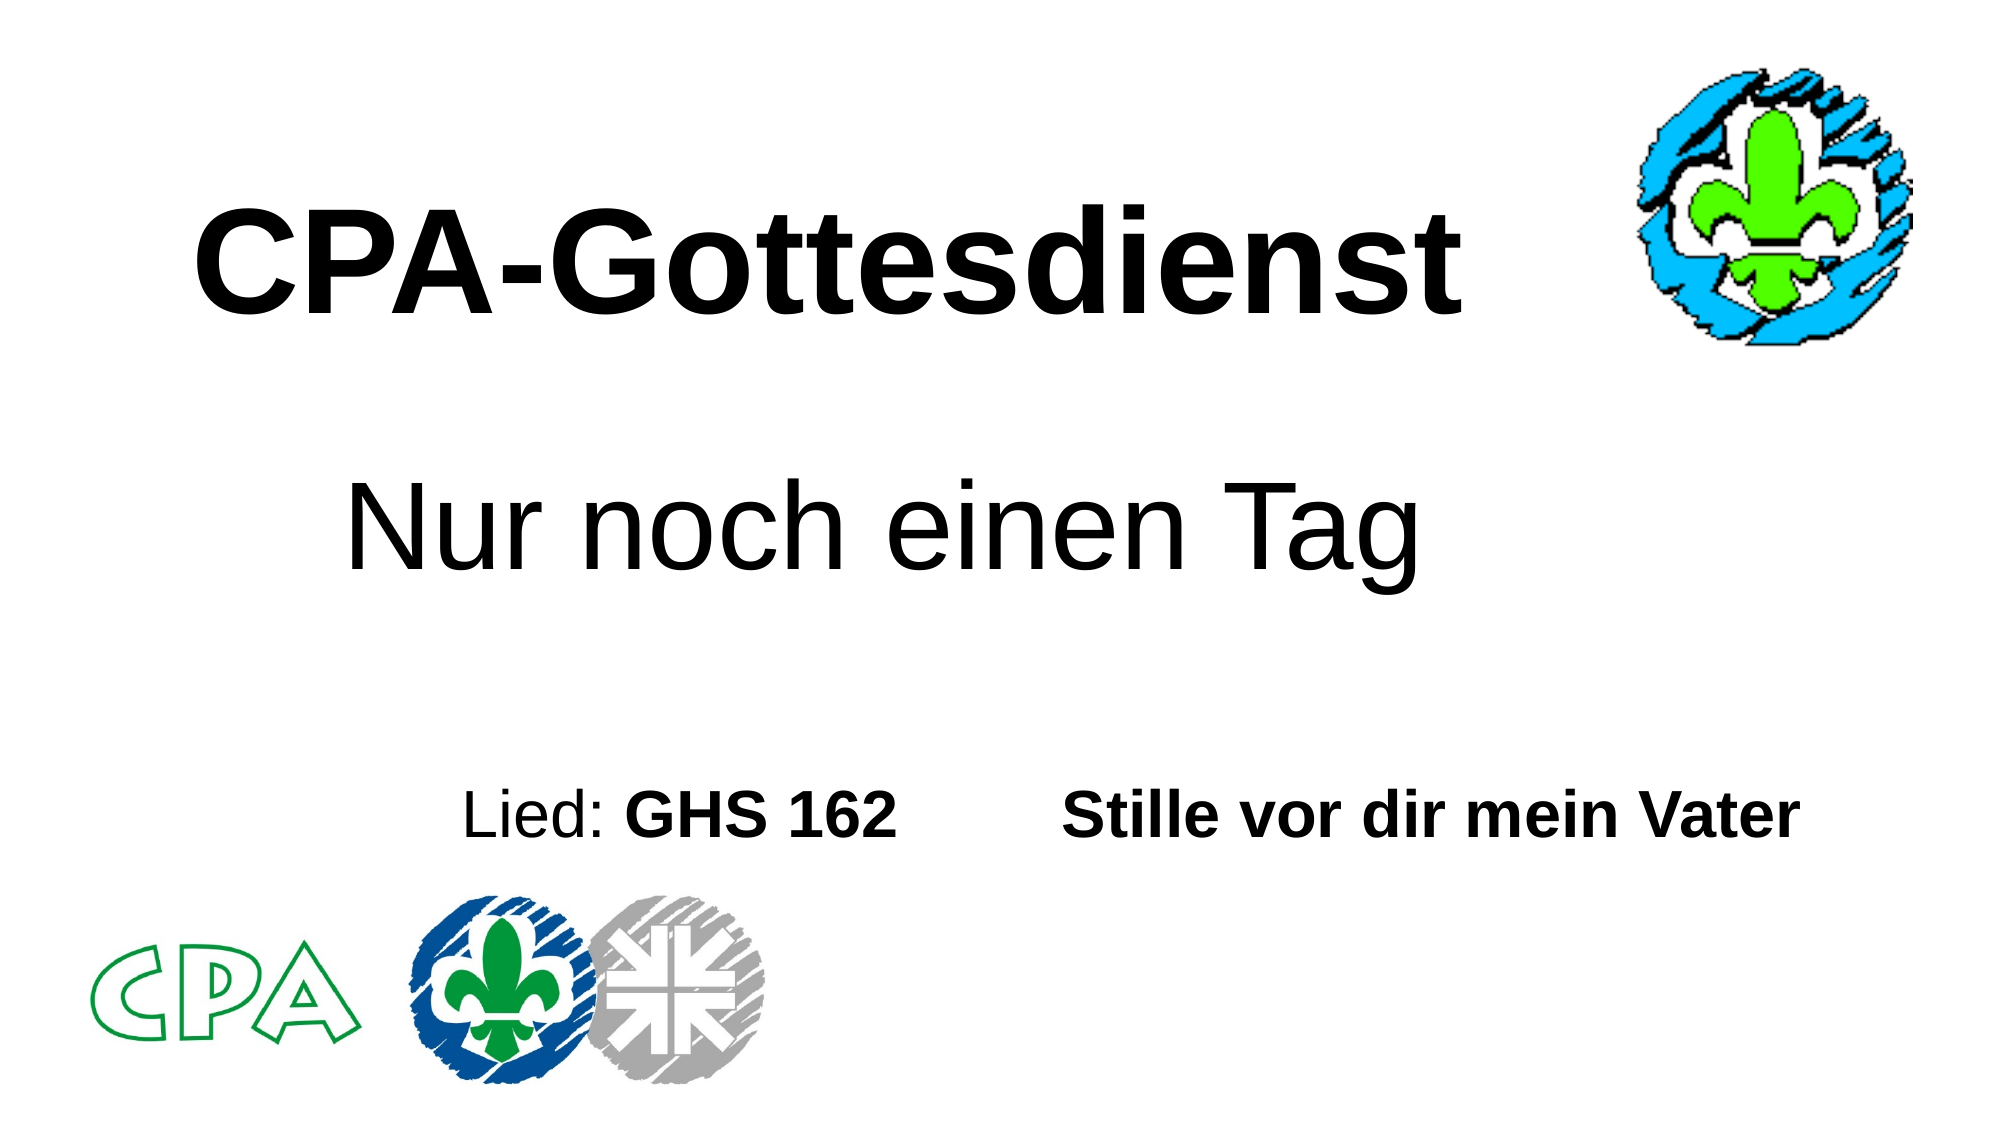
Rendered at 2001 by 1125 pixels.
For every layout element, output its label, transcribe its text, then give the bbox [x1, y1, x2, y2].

subtitle Nur noch einen Tag [303, 437, 1464, 634]
text_box Lied: GHS 162 Stille vor dir mein Vater [397, 763, 1867, 869]
title CPA-Gottesdienst [114, 133, 1543, 375]
picture [90, 893, 768, 1085]
picture [1628, 66, 1913, 350]
